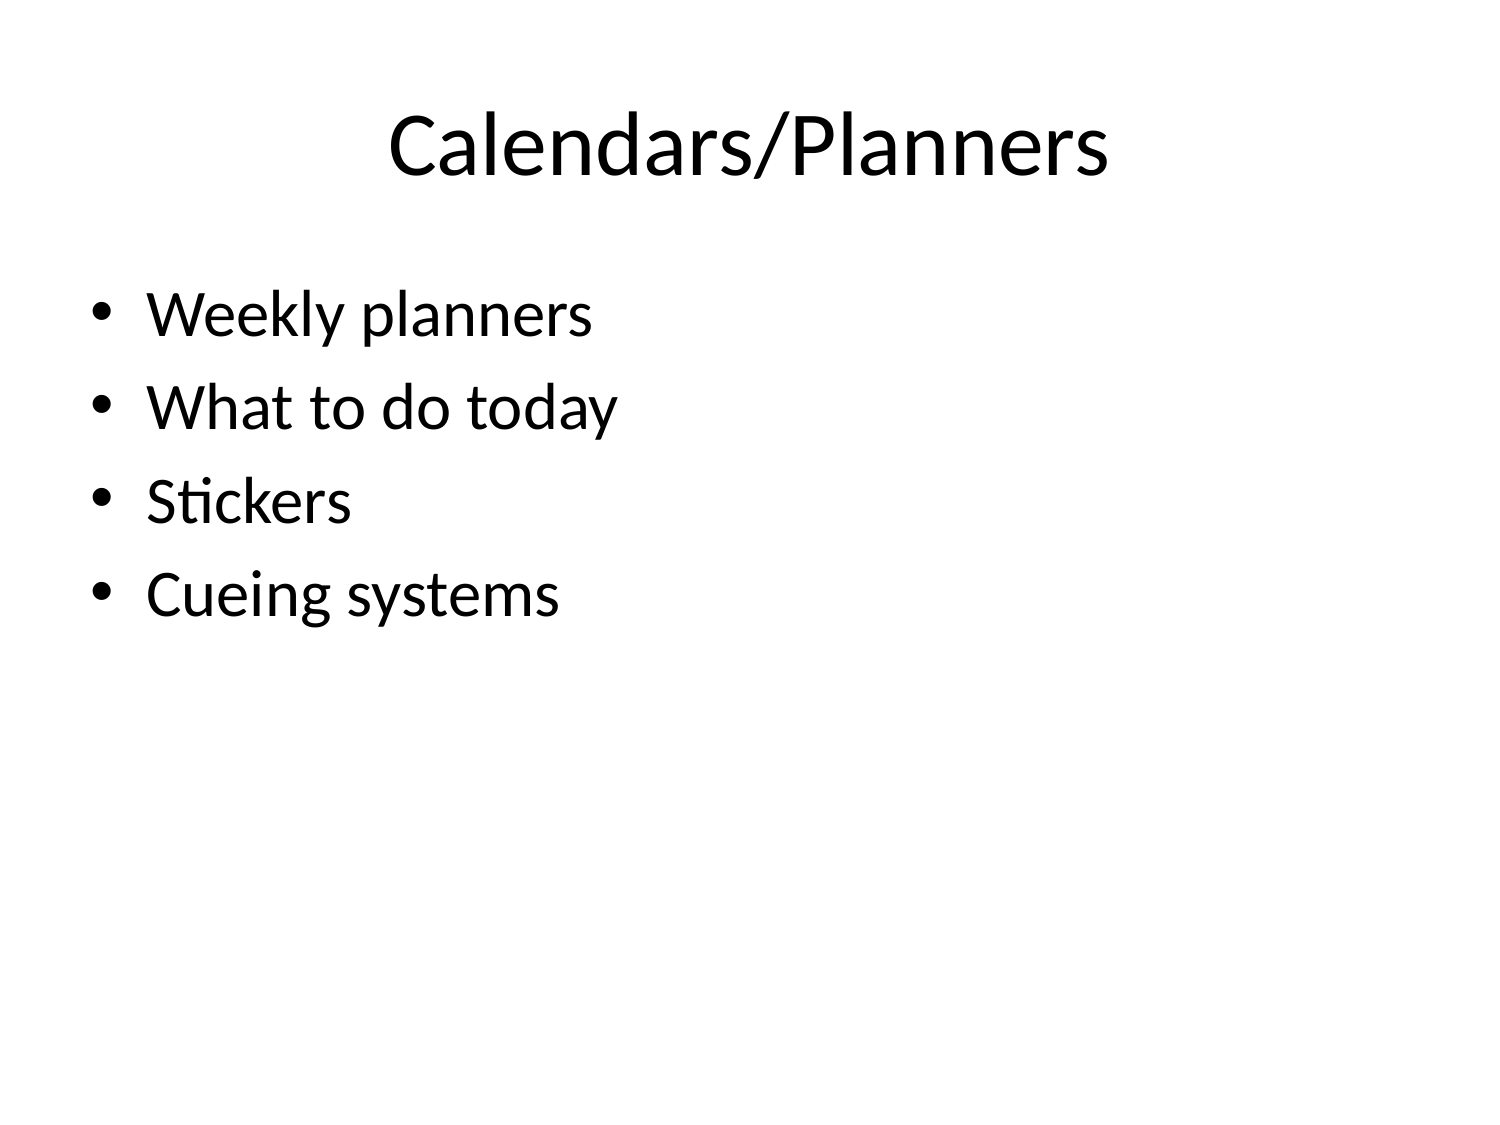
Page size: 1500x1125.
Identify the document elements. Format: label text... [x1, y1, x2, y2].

title Calendars/Planners [75, 45, 1425, 233]
list Weekly planners What to do today Stickers Cueing systems [75, 262, 1425, 1005]
